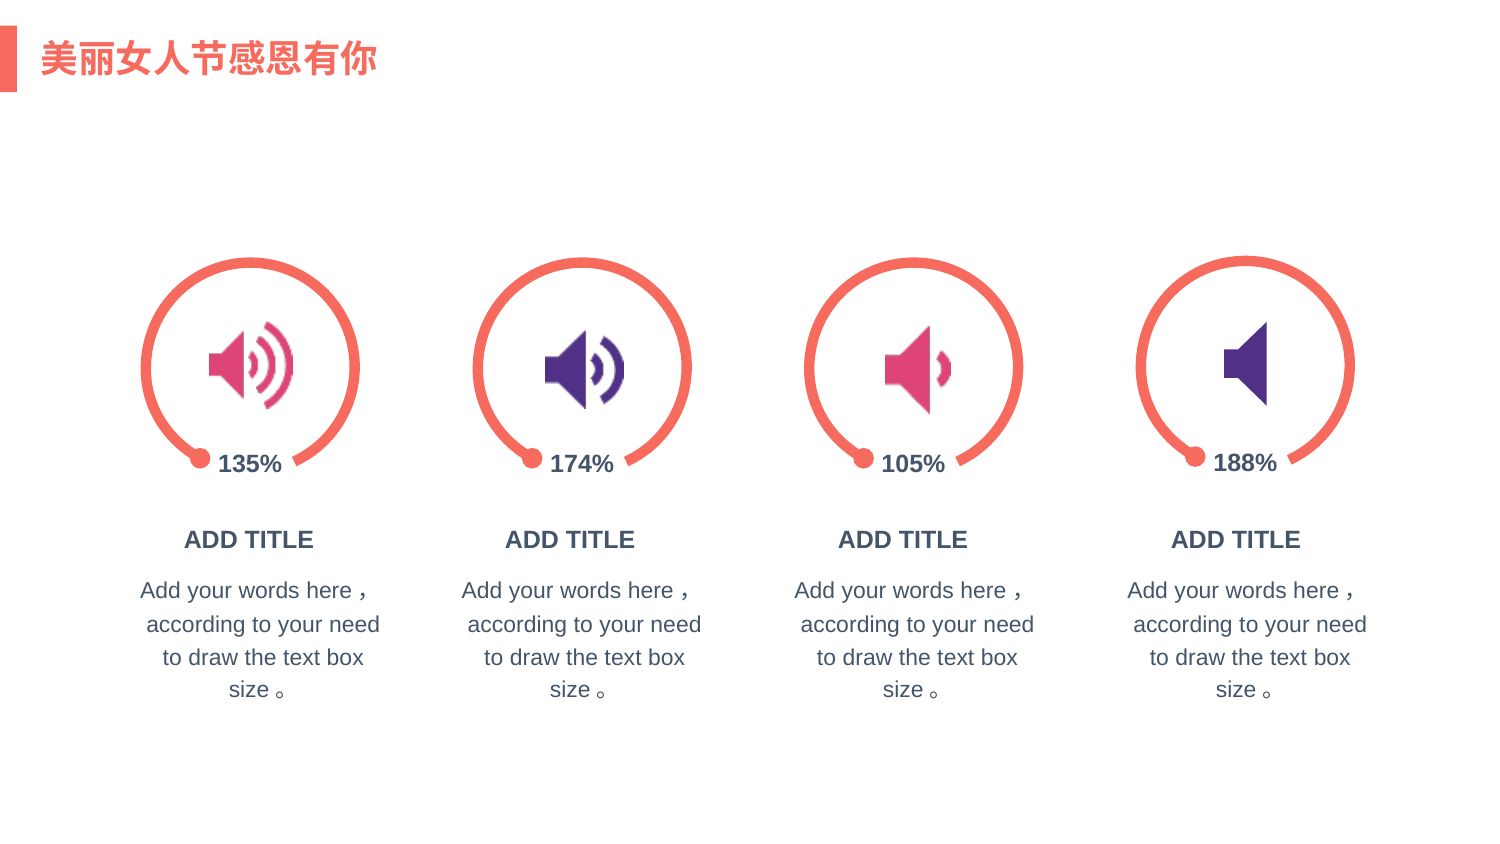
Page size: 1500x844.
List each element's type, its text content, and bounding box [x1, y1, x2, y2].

text_box [809, 262, 1019, 463]
text_box Add your words here，according to your need to draw the text box size。 [1122, 570, 1379, 703]
text_box 135% [206, 442, 294, 484]
text_box ADD TITLE [837, 523, 998, 554]
text_box Add your words here，according to your need to draw the text box size。 [789, 570, 1046, 703]
text_box ADD TITLE [505, 523, 665, 554]
text_box ADD TITLE [183, 523, 343, 554]
text_box Add your words here，according to your need to draw the text box size。 [456, 570, 713, 703]
text_box [145, 262, 355, 463]
picture [885, 325, 951, 414]
picture [208, 321, 293, 409]
text_box 美丽女人节感恩有你 [29, 29, 459, 86]
text_box [477, 262, 687, 463]
text_box [0, 24, 19, 94]
text_box ADD TITLE [1170, 523, 1330, 554]
picture [545, 329, 624, 409]
text_box 188% [1201, 440, 1289, 482]
text_box 174% [538, 442, 626, 484]
text_box [1224, 321, 1267, 406]
text_box [1140, 260, 1350, 461]
text_box 105% [870, 442, 958, 484]
text_box Add your words here，according to your need to draw the text box size。 [135, 570, 392, 703]
